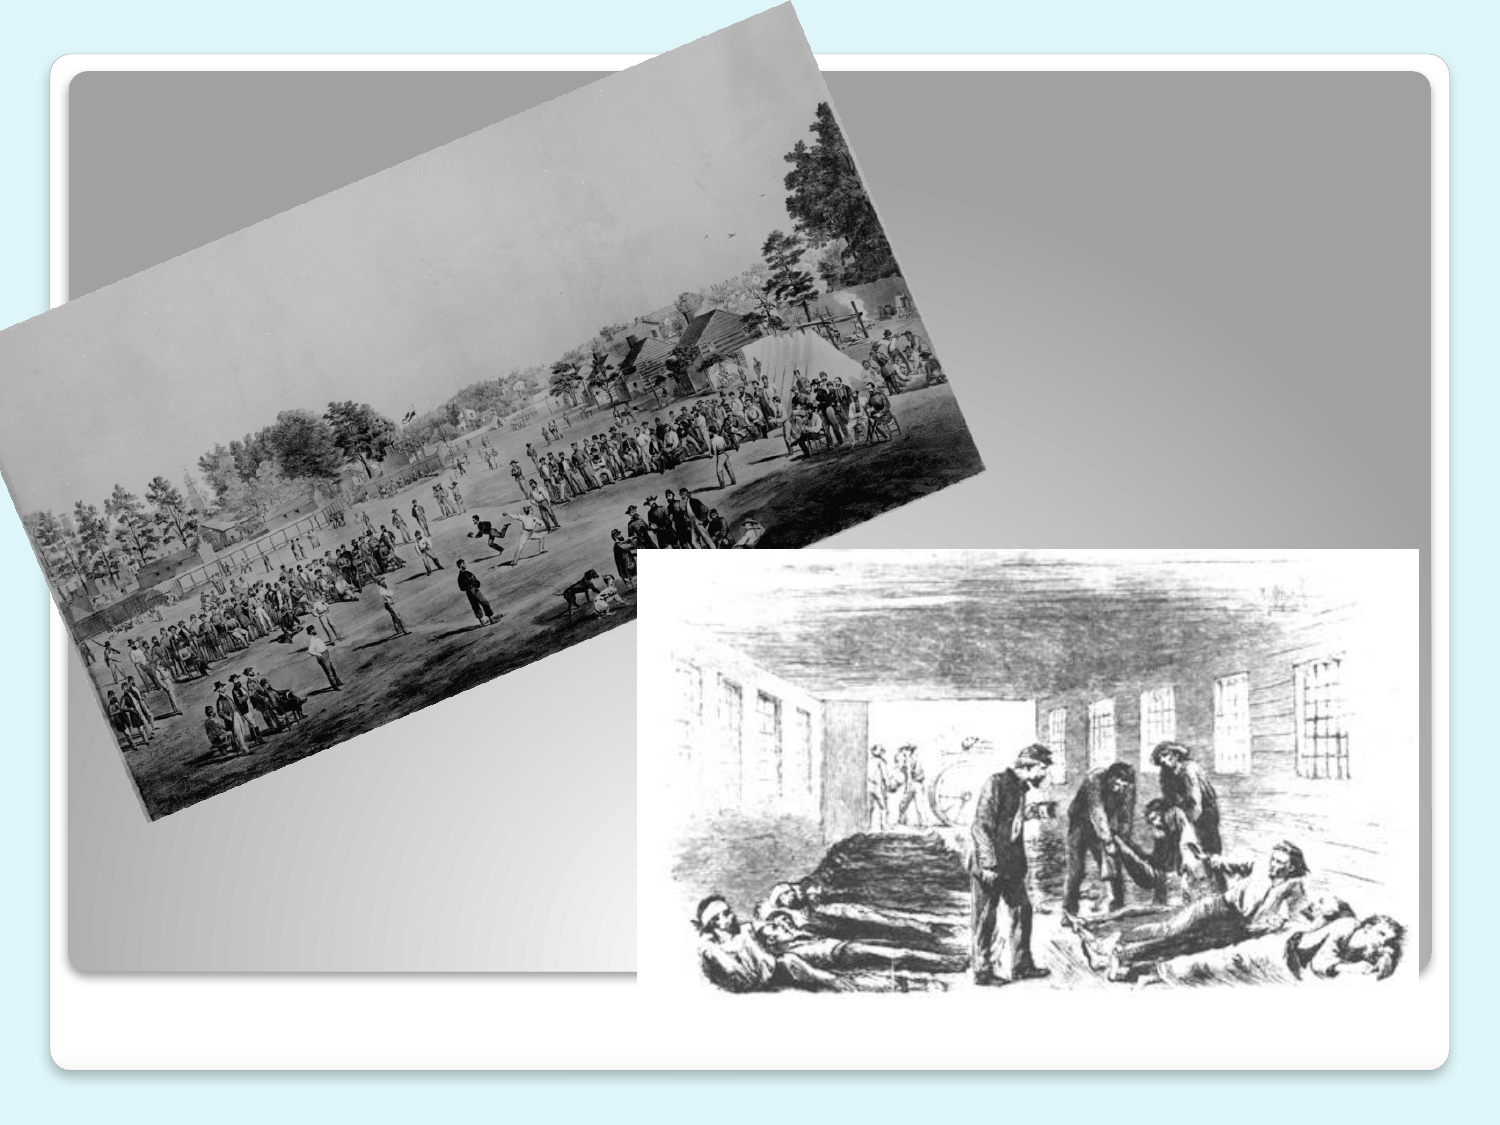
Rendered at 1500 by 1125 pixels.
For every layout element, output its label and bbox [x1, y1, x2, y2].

picture [0, 1, 1419, 999]
